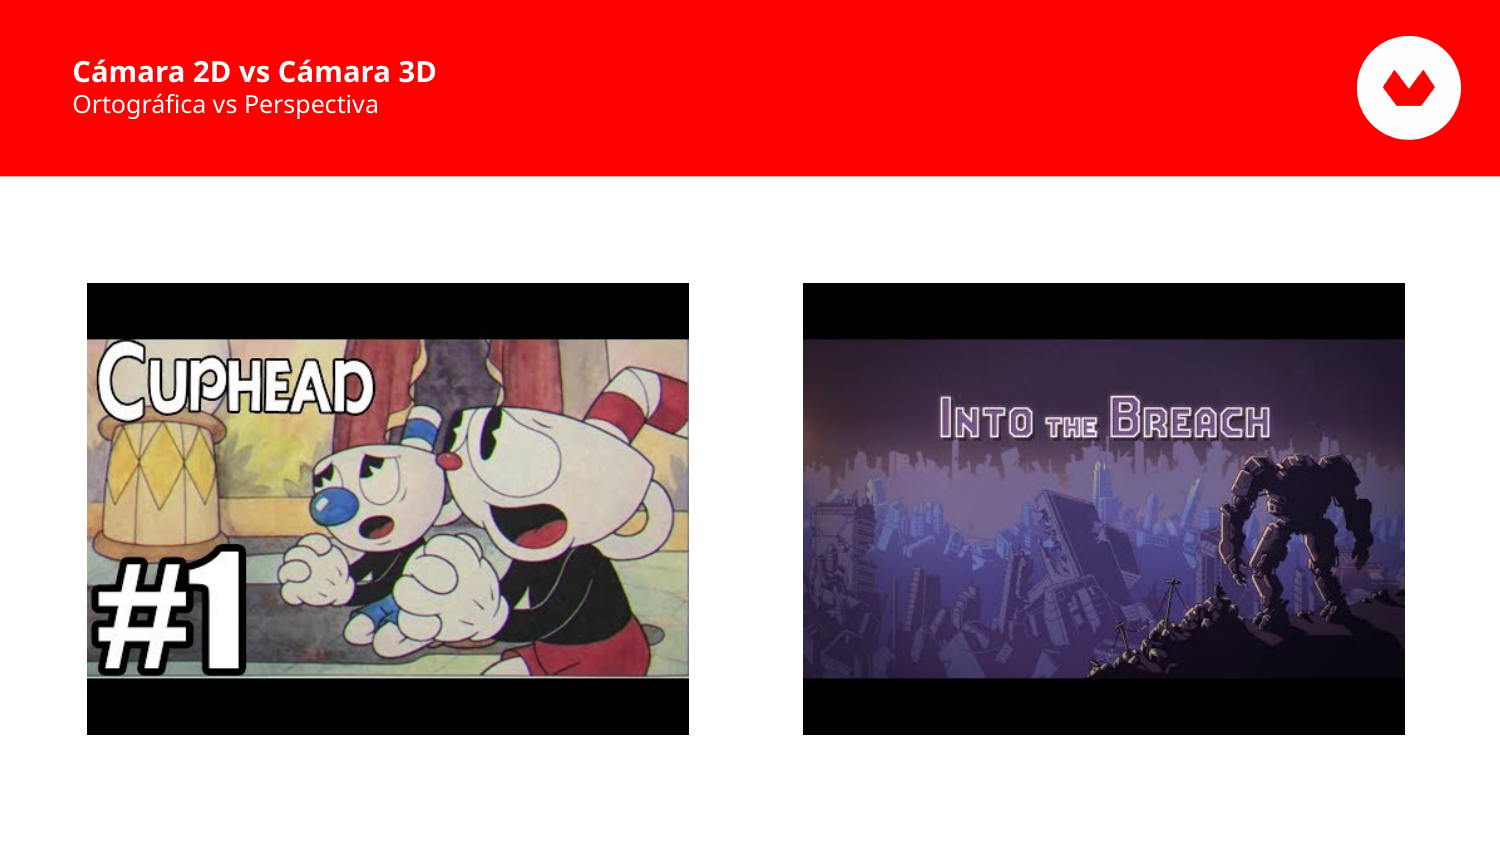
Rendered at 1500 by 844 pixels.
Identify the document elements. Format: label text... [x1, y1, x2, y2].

picture [87, 283, 690, 735]
picture [802, 283, 1405, 735]
text_box Cámara 2D vs Cámara 3D Ortográfica vs Perspectiva [57, 38, 905, 138]
picture [1333, 16, 1480, 160]
text_box [0, 0, 1500, 177]
